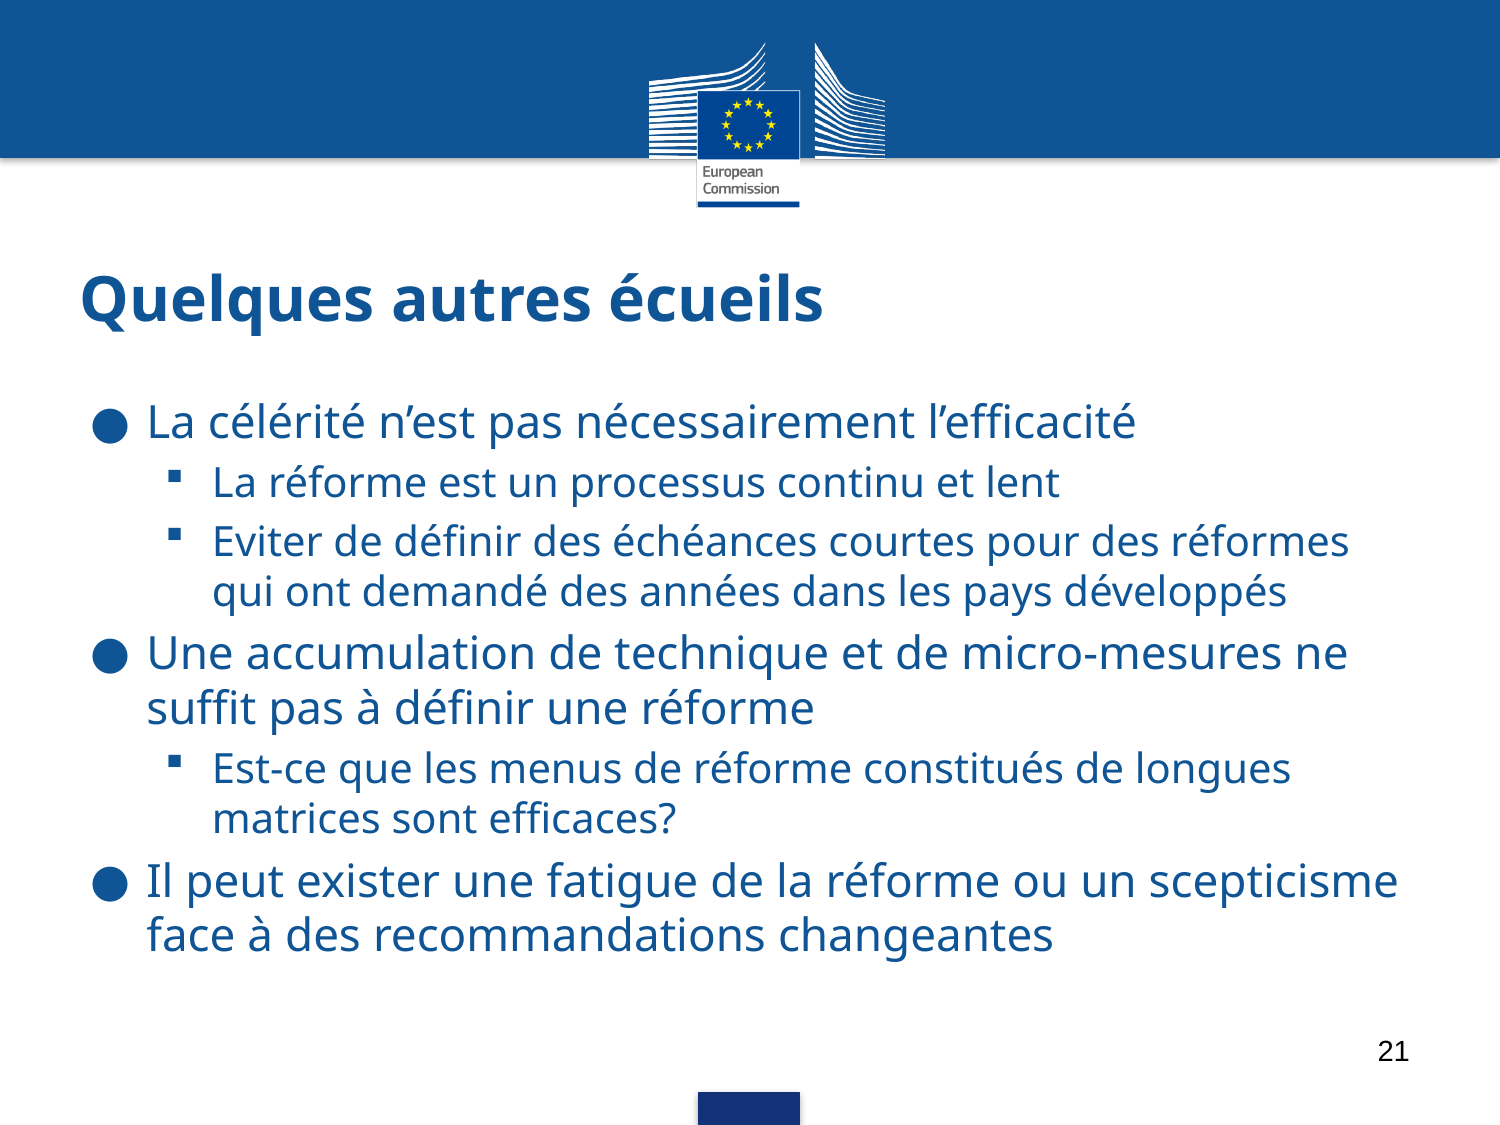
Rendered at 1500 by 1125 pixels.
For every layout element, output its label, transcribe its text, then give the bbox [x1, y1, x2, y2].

title Quelques autres écueils [64, 219, 1415, 374]
list La célérité n’est pas nécessairement l’efficacité La réforme est un processus continu et lent Eviter de définir des échéances courtes pour des réformes qui ont demandé des années dans les pays développés Une accumulation de technique et de micro-mesures ne suffit pas à définir une réforme Est-ce que les menus de réforme constitués de longues matrices sont efficaces? Il peut exister une fatigue de la réforme ou un scepticisme face à des recommandations changeantes [75, 385, 1425, 988]
picture [649, 42, 885, 208]
slide_number 21 [1074, 1024, 1426, 1103]
